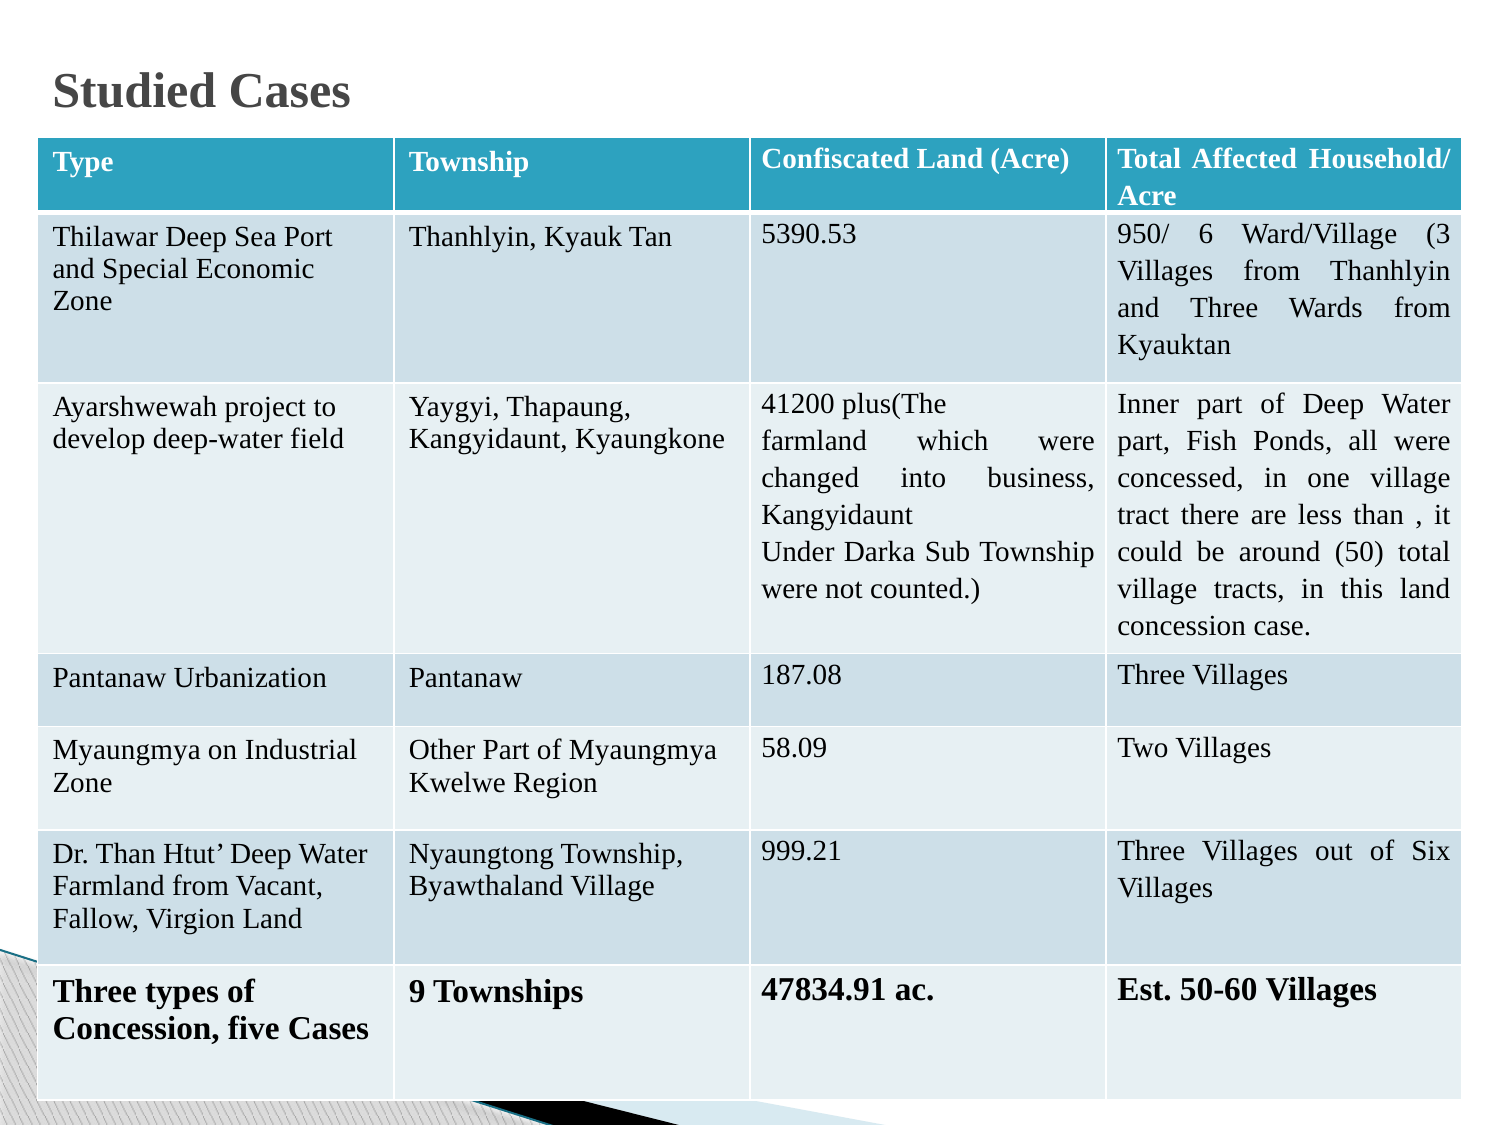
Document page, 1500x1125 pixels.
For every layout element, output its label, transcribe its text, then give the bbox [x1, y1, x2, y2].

table_cell Thanhlyin, Kyauk Tan [395, 215, 749, 382]
table_cell 999.21 [751, 831, 1105, 964]
table_cell Pantanaw Urbanization [38, 654, 393, 726]
title Studied Cases [37, 50, 1463, 125]
table_cell Ayarshwewah project to develop deep-water field [38, 384, 393, 653]
table_header Type [38, 138, 393, 210]
table_cell 187.08 [751, 654, 1105, 726]
table_cell Two Villages [1107, 727, 1461, 829]
table_header Township [395, 138, 749, 210]
table_cell 950/ 6 Ward/Village (3 Villages from Thanhlyin and Three Wards from Kyauktan [1107, 215, 1461, 382]
table_cell Est. 50-60 Villages [1107, 966, 1461, 1099]
table_cell 47834.91 ac. [751, 966, 1105, 1099]
table_cell 41200 plus(The farmland which were changed into business, Kangyidaunt Under Darka Sub Township were not counted.) [751, 384, 1105, 653]
table_cell Other Part of Myaungmya Kwelwe Region [395, 727, 749, 829]
table_cell Dr. Than Htut’ Deep Water Farmland from Vacant, Fallow, Virgion Land [38, 831, 393, 964]
table_cell Three Villages [1107, 654, 1461, 726]
table_cell Thilawar Deep Sea Port and Special Economic Zone [38, 215, 393, 382]
table_header Confiscated Land (Acre) [751, 138, 1105, 210]
table_cell Pantanaw [395, 654, 749, 726]
table_cell Three Villages out of Six Villages [1107, 831, 1461, 964]
table_cell Myaungmya on Industrial Zone [38, 727, 393, 829]
table_header Total Affected Household/ Acre [1107, 138, 1461, 210]
table_cell 5390.53 [751, 215, 1105, 382]
table_cell Yaygyi, Thapaung, Kangyidaunt, Kyaungkone [395, 384, 749, 653]
table_cell 9 Townships [395, 966, 749, 1099]
table_cell Nyaungtong Township, Byawthaland Village [395, 831, 749, 964]
table_cell Inner part of Deep Water part, Fish Ponds, all were concessed, in one village tract there are less than , it could be around (50) total village tracts, in this land concession case. [1107, 384, 1461, 653]
table_cell 58.09 [751, 727, 1105, 829]
table_cell Three types of Concession, five Cases [38, 966, 393, 1099]
